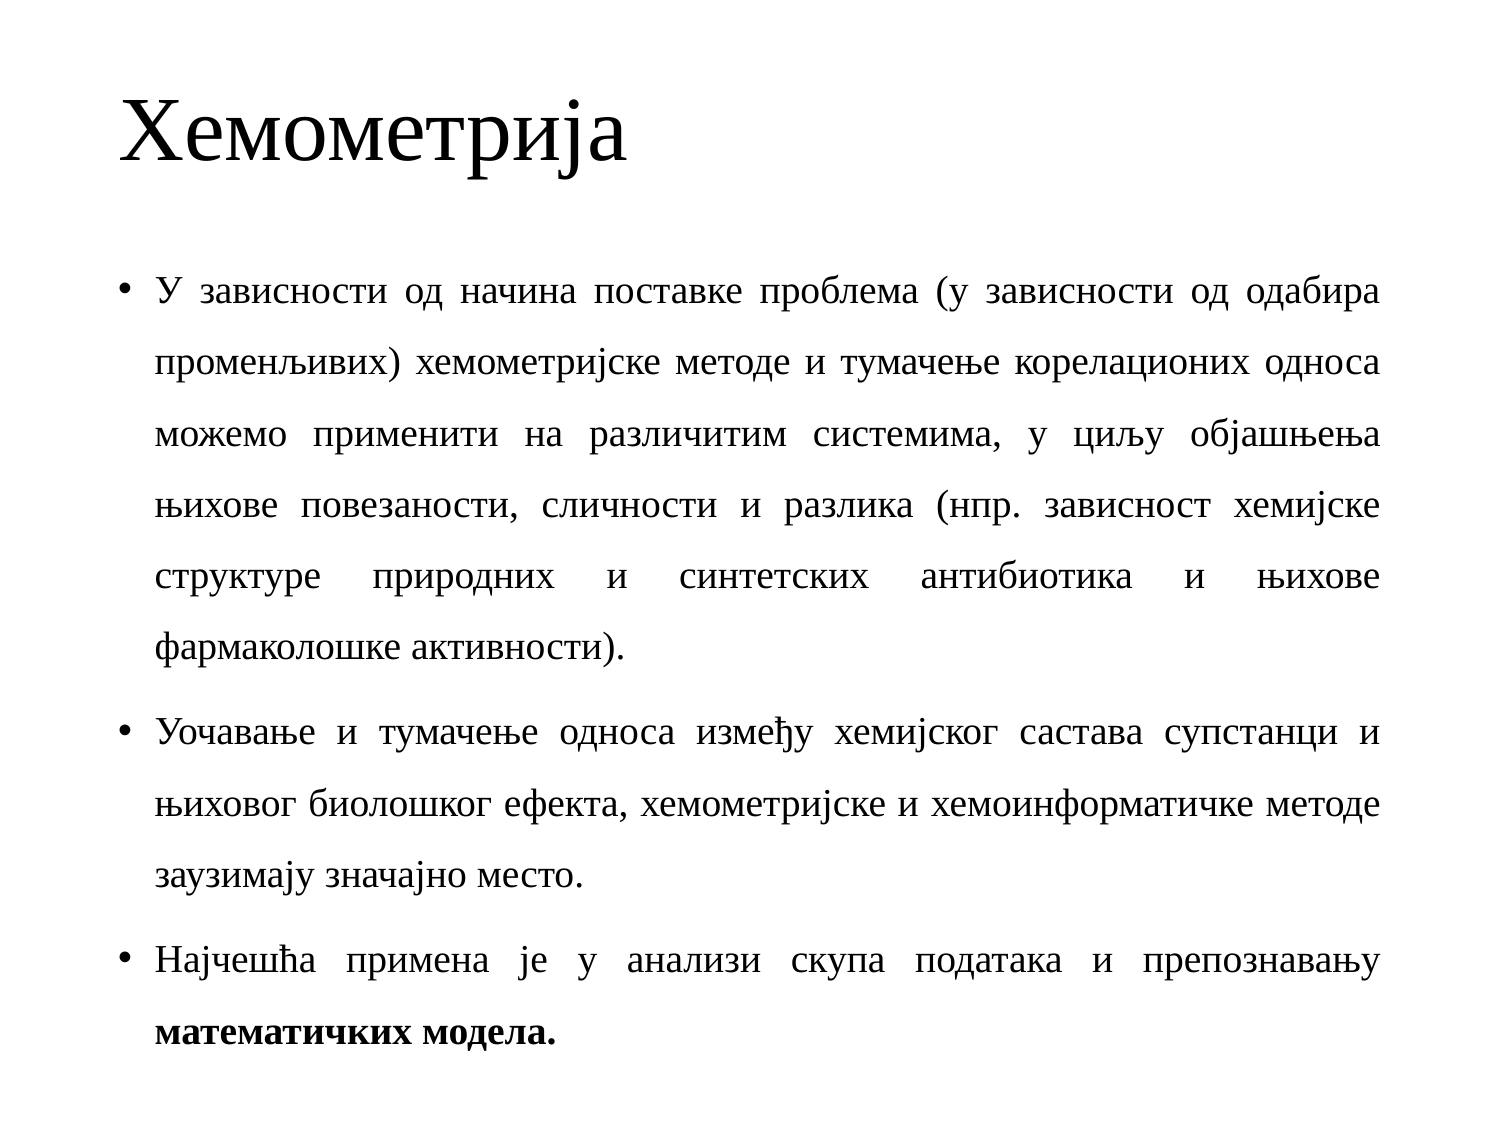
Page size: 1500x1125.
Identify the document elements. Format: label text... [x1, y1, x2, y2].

title Хемометрија [103, 59, 1397, 202]
list У зависности од начина поставке проблема (у зависности од одабира променљивих) хемометријске методе и тумачење корелационих односа можемо применити на различитим системима, у циљу објашњења њихове повезаности, сличности и разлика (нпр. зависност хемијске структуре природних и синтетских антибиотика и њихове фармаколошке активности). Уочавање и тумачење односа између хемијског састава супстанци и њиховог биолошког ефекта, хемометријске и хемоинформатичке методе заузимају значајно место. Најчешћа примена је у анализи скупа података и препознавању математичких модела. [103, 232, 1397, 1071]
